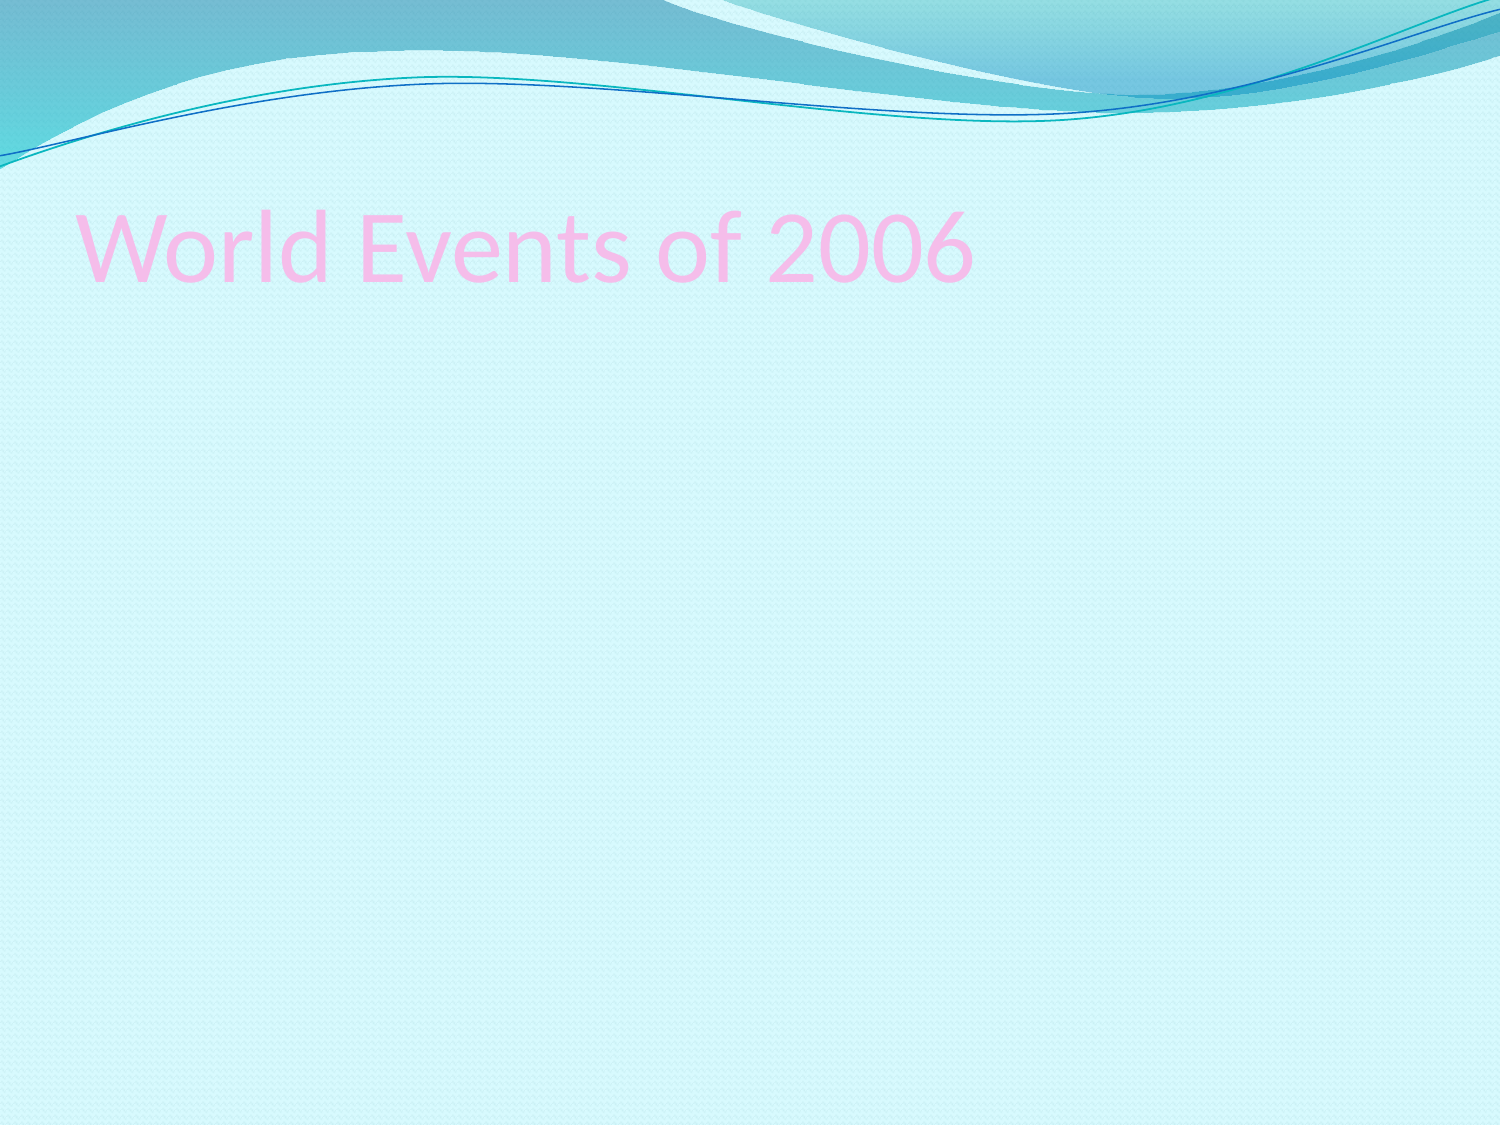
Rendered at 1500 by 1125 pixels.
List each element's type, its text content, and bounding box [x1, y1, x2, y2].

title World Events of 2006 [75, 115, 1425, 303]
